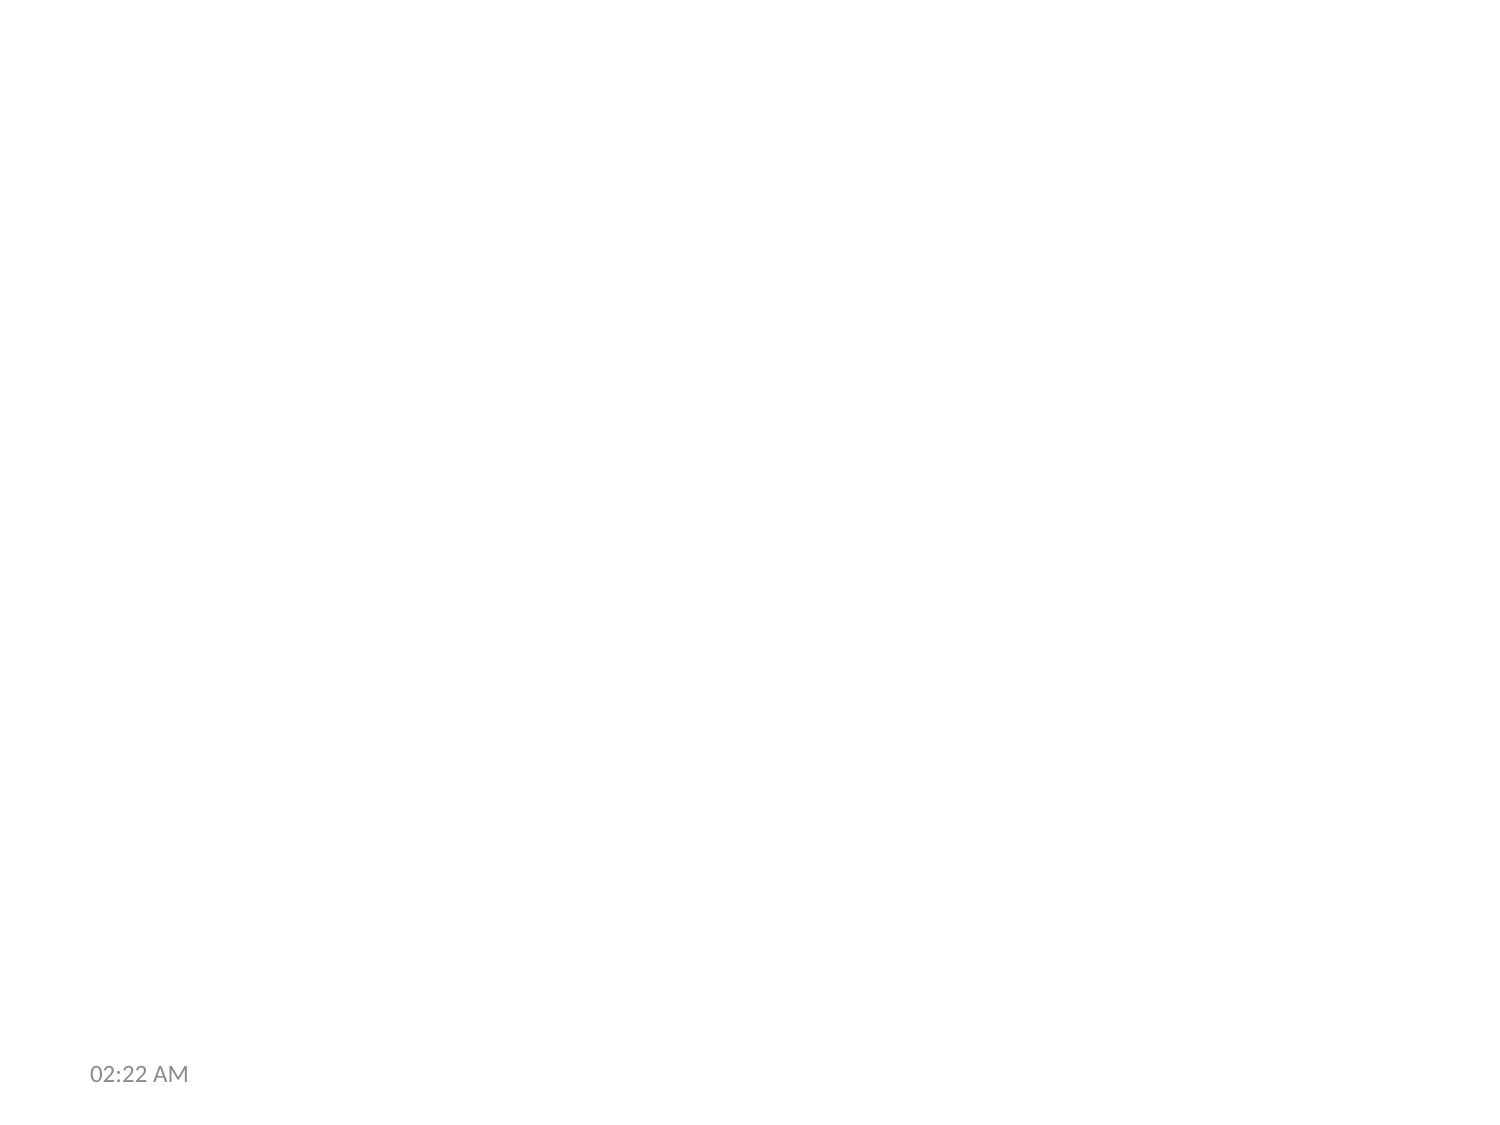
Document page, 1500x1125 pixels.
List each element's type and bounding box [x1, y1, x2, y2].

slide_number [75, 1042, 425, 1103]
